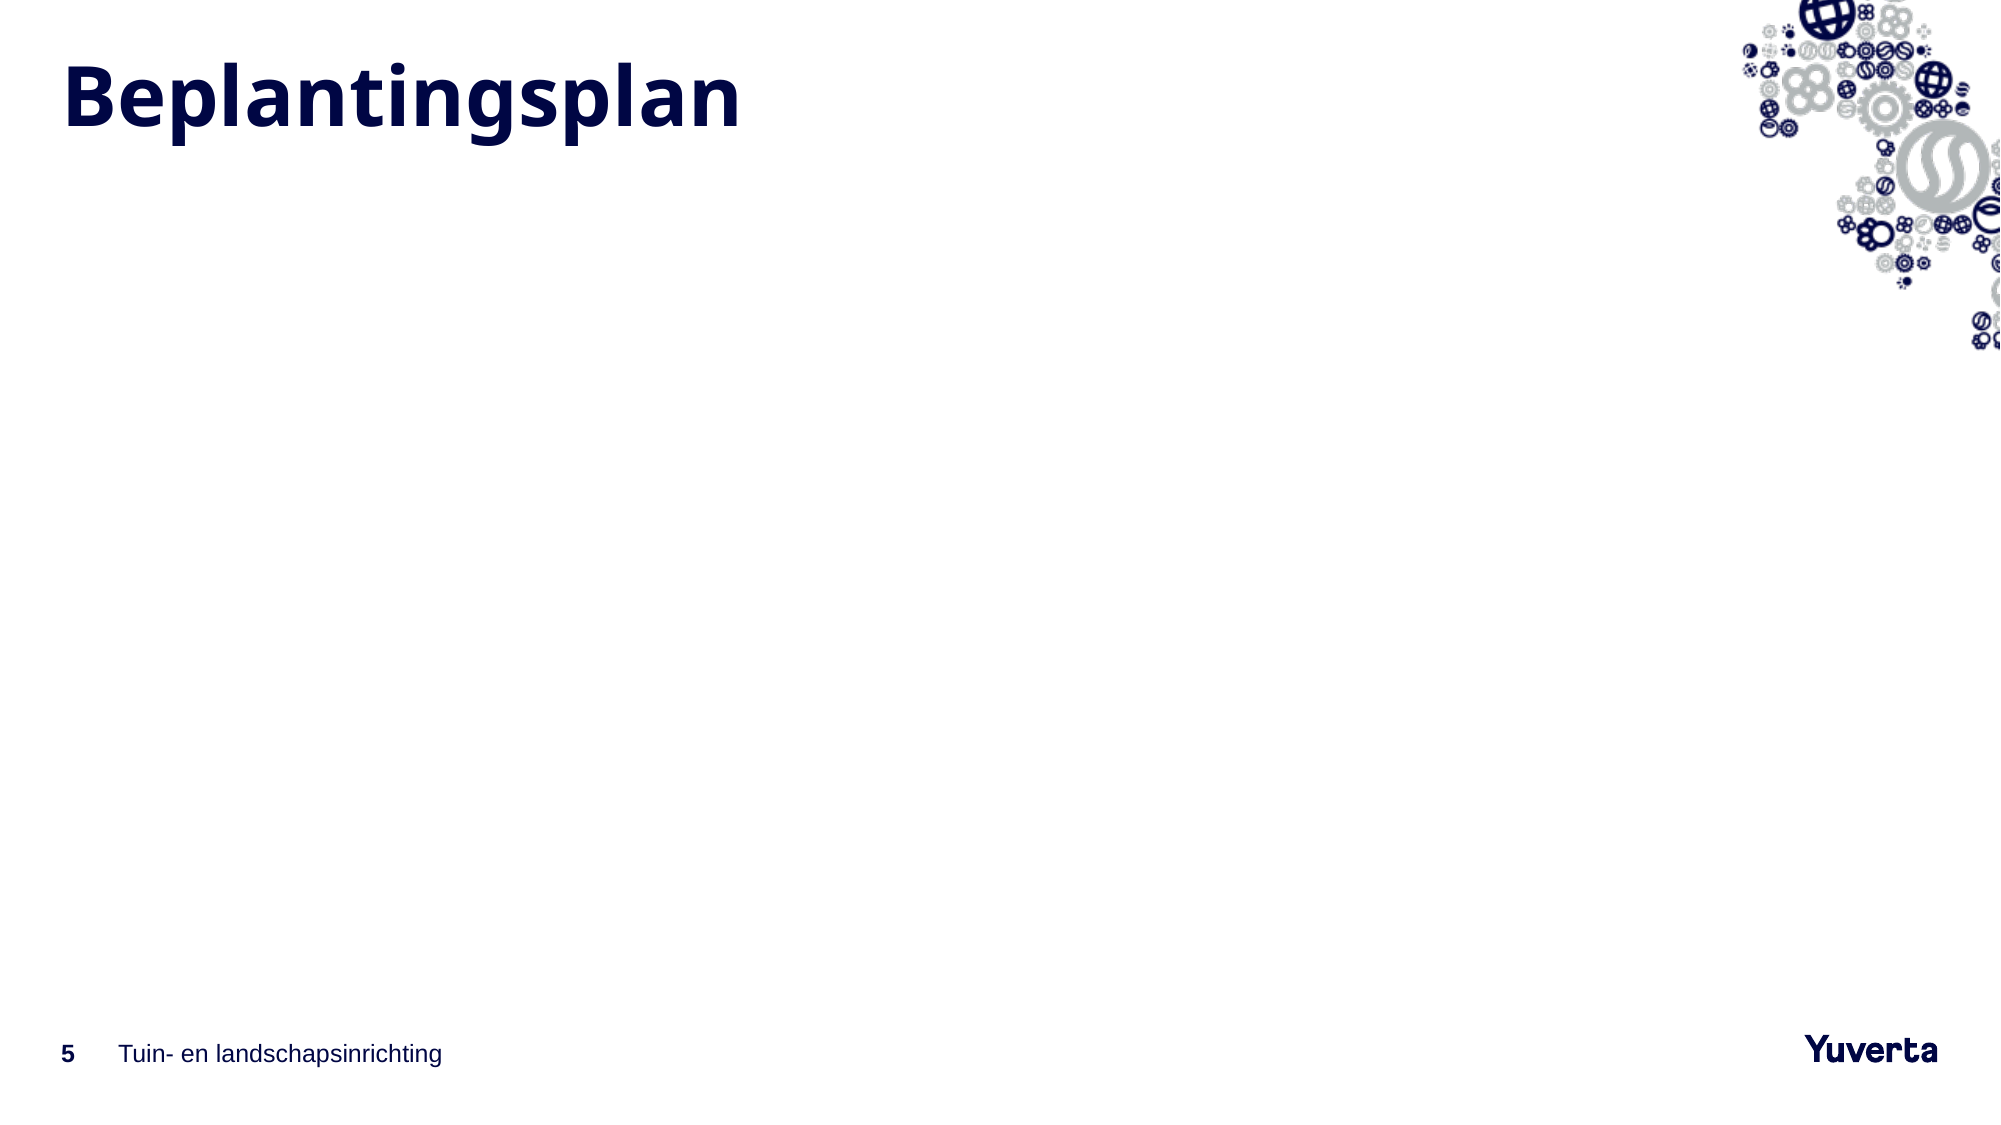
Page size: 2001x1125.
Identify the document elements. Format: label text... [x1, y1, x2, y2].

footer Tuin- en landschapsinrichting [118, 1037, 987, 1073]
title Beplantingsplan [60, 48, 1720, 239]
picture [0, 0, 2000, 1125]
slide_number 5 [60, 1037, 113, 1073]
